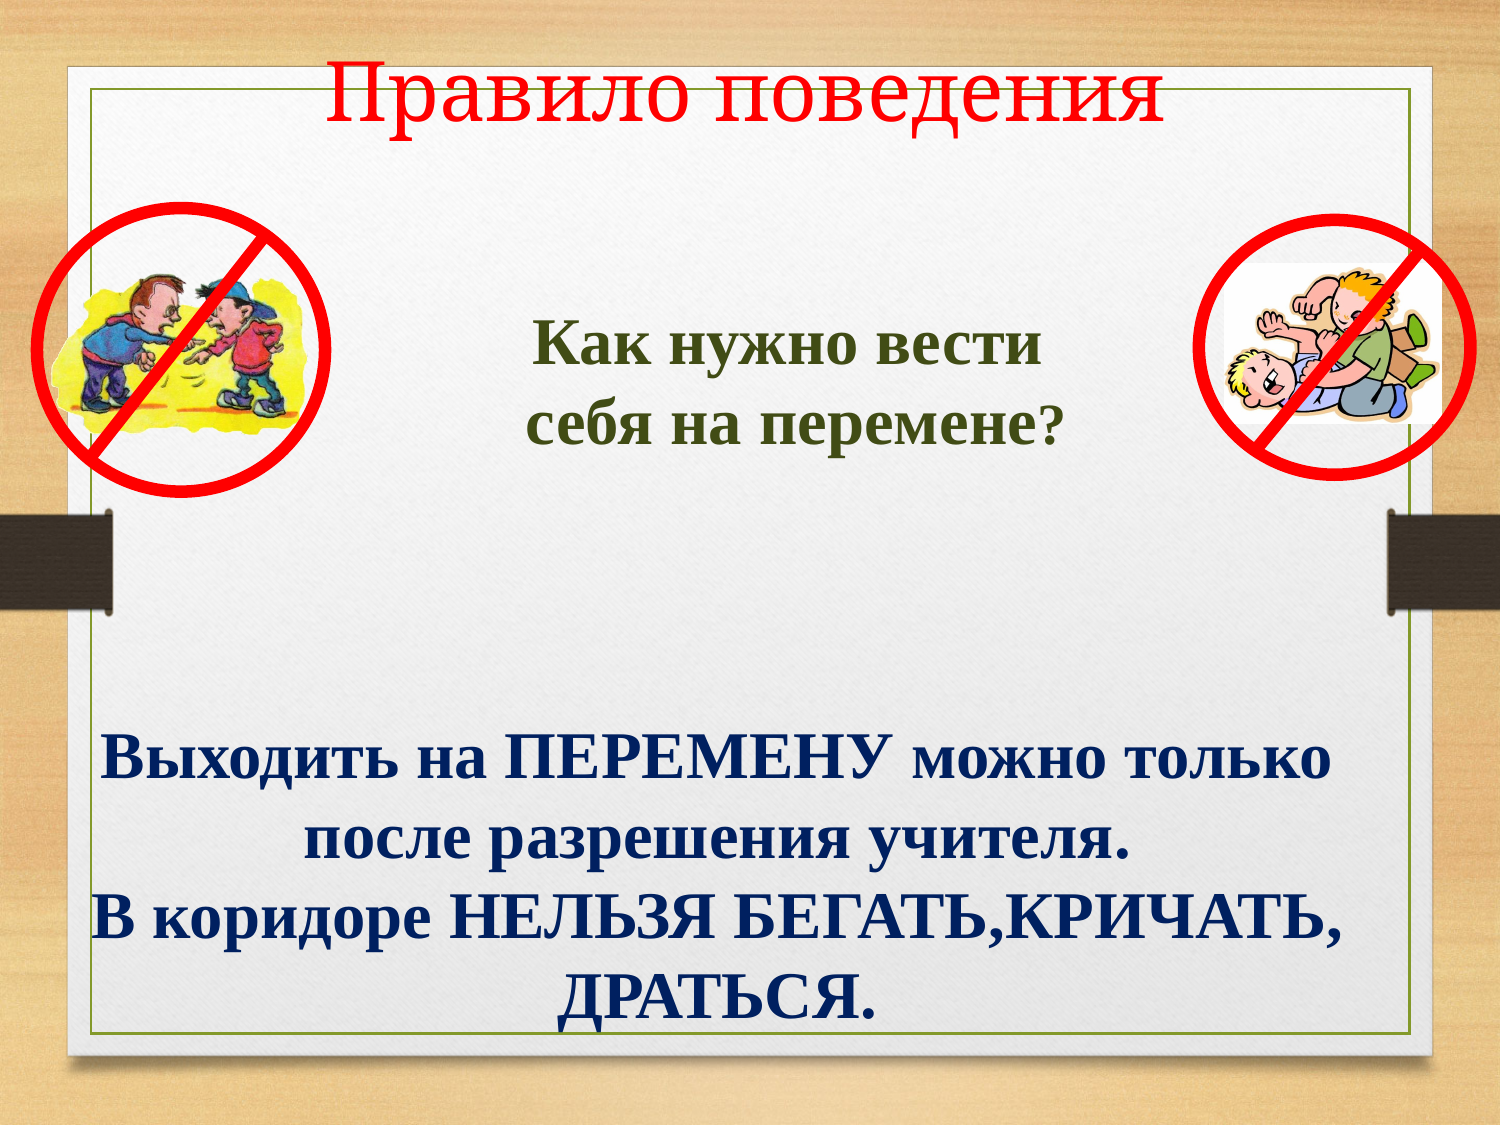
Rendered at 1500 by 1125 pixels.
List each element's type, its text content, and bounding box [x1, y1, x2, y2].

text_box Выходить на ПЕРЕМЕНУ можно только после разрешения учителя. В коридоре НЕЛЬЗЯ БЕГАТЬ,КРИЧАТЬ, ДРАТЬСЯ. [0, 704, 1436, 1039]
picture [0, 0, 1500, 1125]
title Правило поведения [171, 0, 1341, 178]
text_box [36, 207, 326, 492]
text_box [1198, 219, 1471, 475]
text_box Как нужно вести себя на перемене? [494, 290, 1082, 466]
